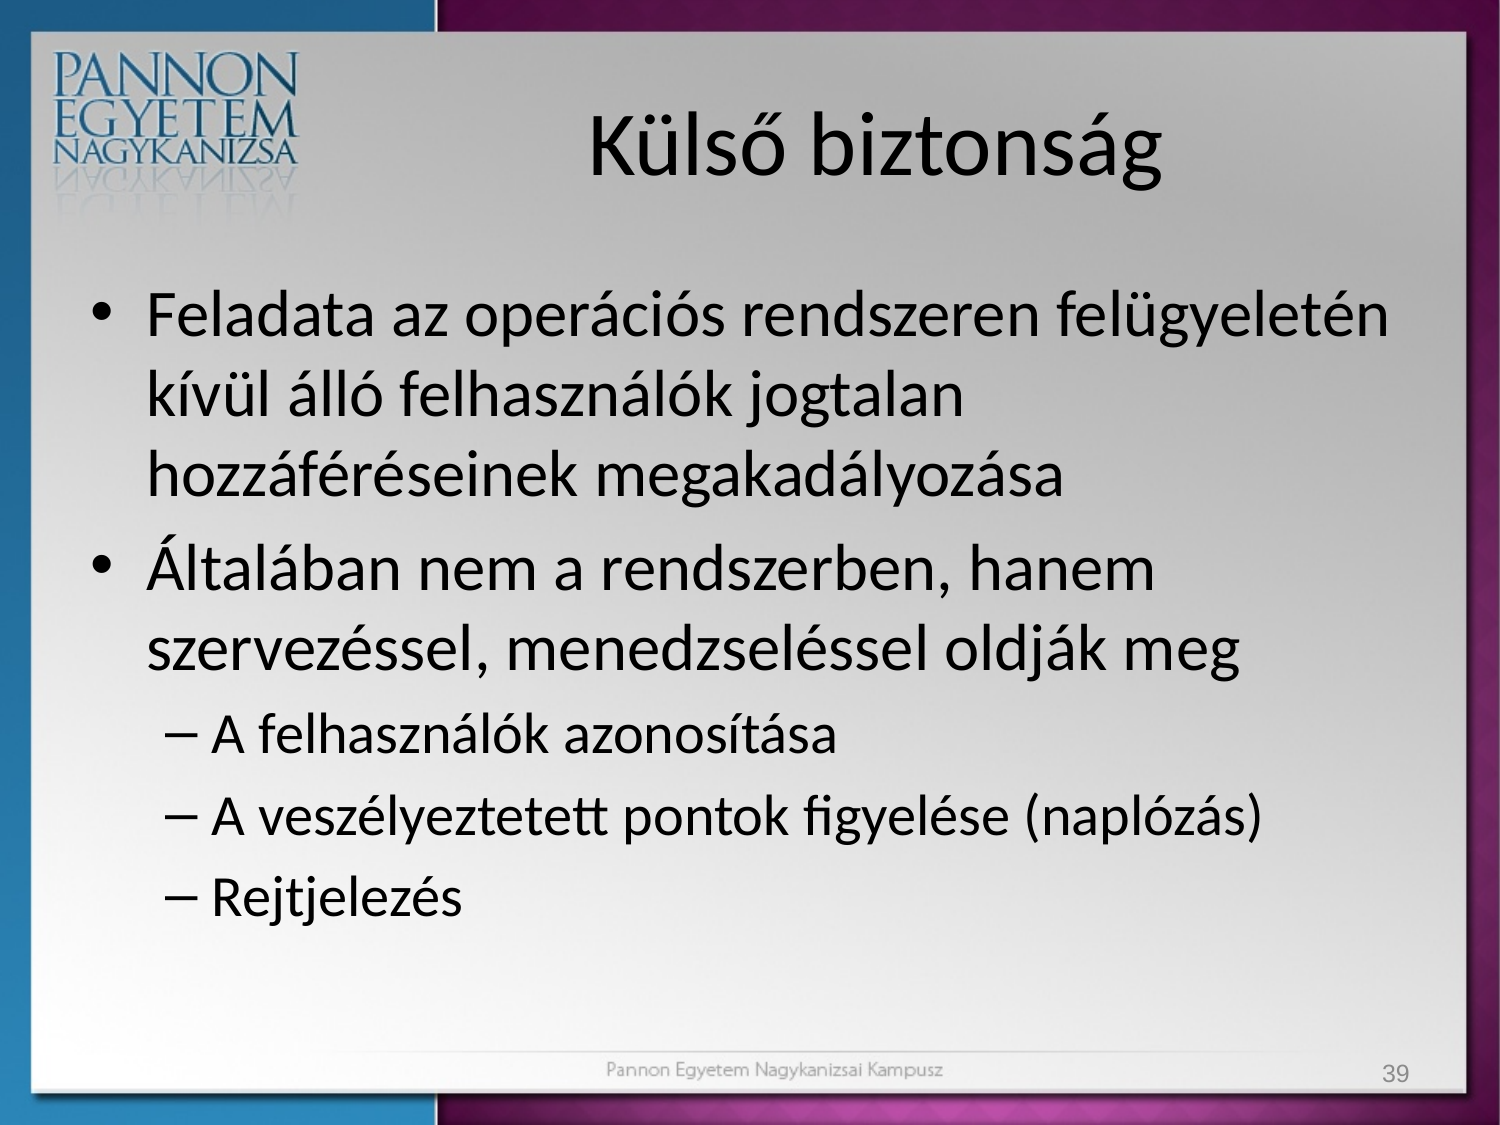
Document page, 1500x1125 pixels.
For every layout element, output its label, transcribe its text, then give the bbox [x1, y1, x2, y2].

list Feladata az operációs rendszeren felügyeletén kívül álló felhasználók jogtalan hozzáféréseinek megakadályozása Általában nem a rendszerben, hanem szervezéssel, menedzseléssel oldják meg A felhasználók azonosítása A veszélyeztetett pontok figyelése (naplózás) Rejtjelezés [75, 262, 1425, 1038]
picture [0, 0, 1500, 1125]
title Külső biztonság [328, 45, 1425, 233]
slide_number 39 [1074, 1042, 1425, 1103]
